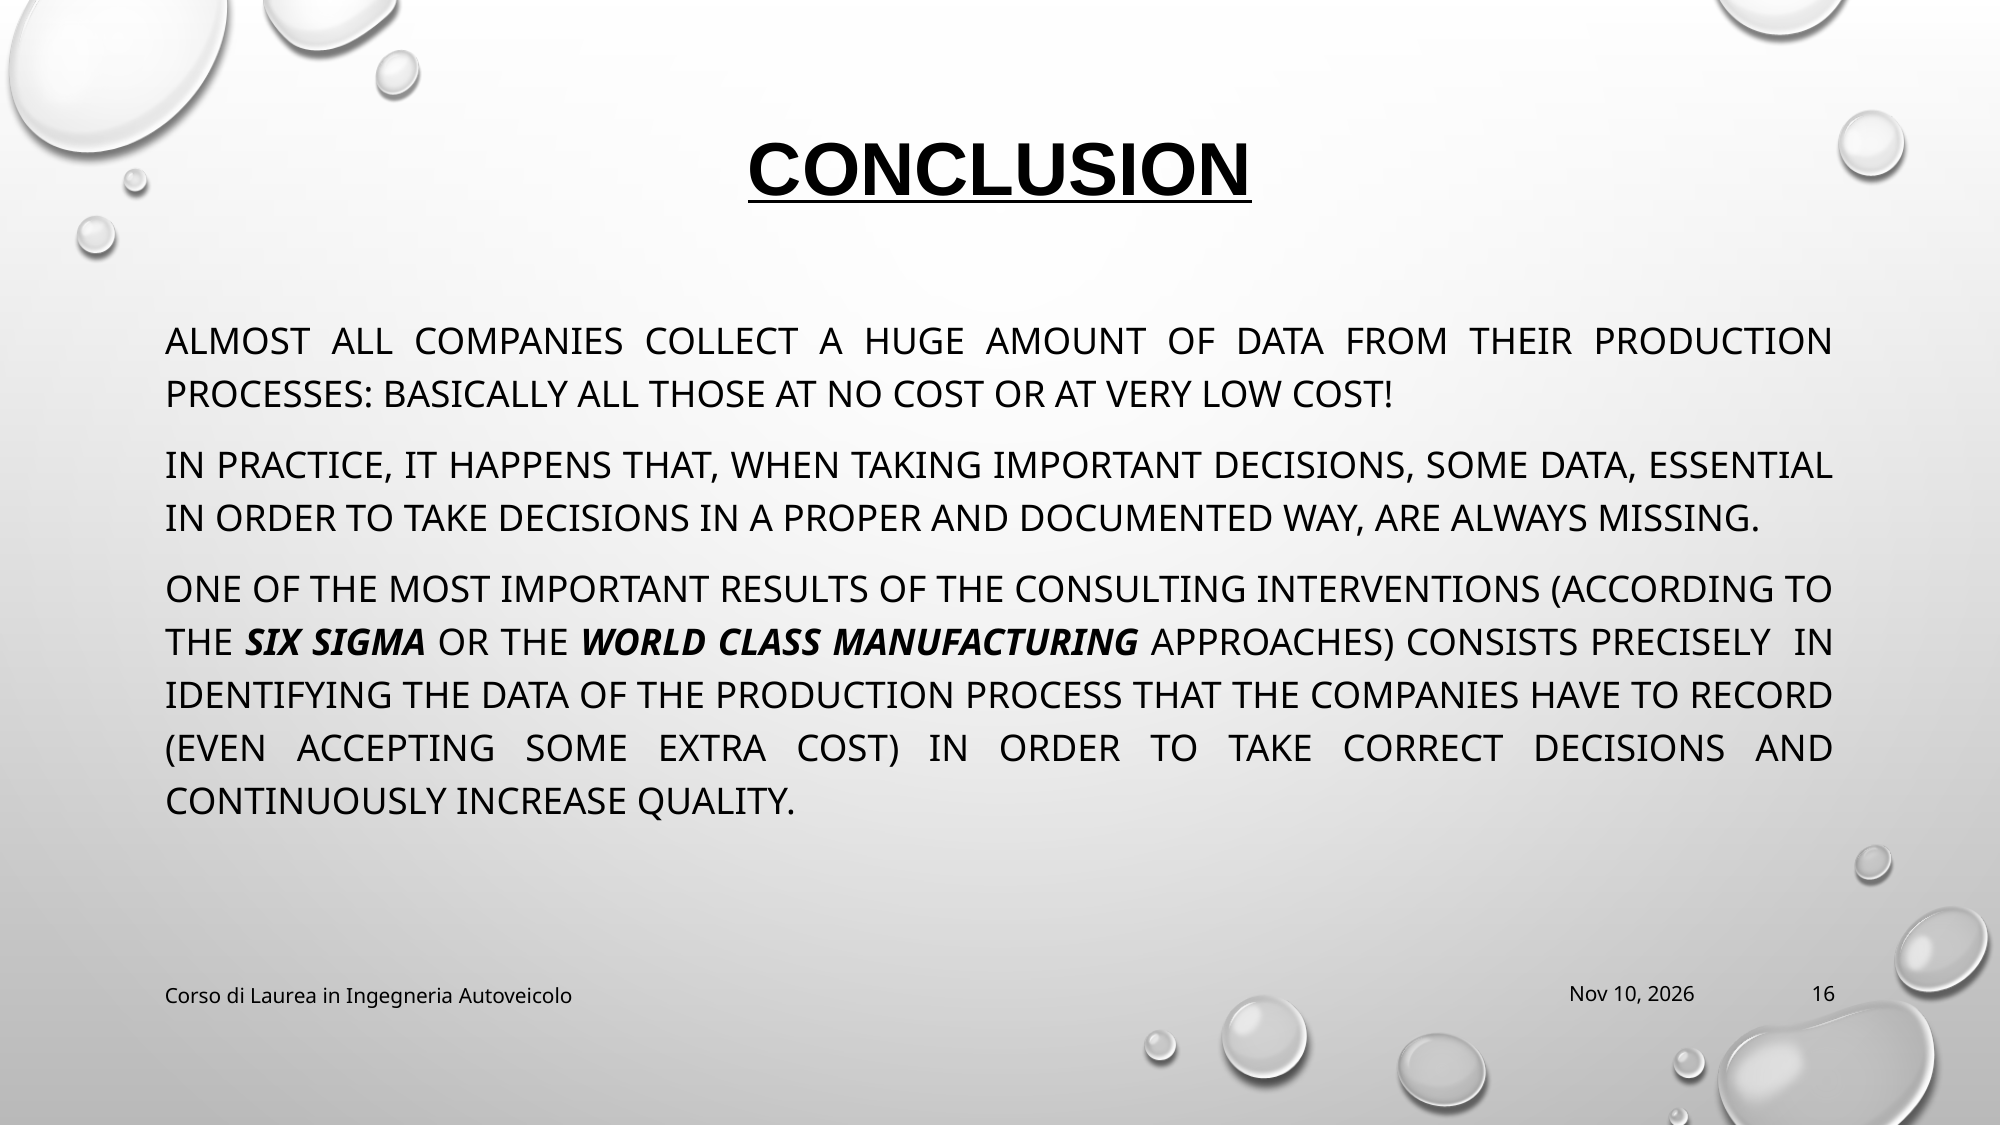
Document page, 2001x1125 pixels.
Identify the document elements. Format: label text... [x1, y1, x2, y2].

footer Corso di Laurea in Ingegneria Autoveicolo [149, 965, 1245, 1025]
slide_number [1259, 965, 1710, 1025]
title conclusion [149, 39, 1851, 302]
slide_number 16 [1724, 965, 1851, 1025]
picture [0, 0, 2000, 1125]
list ALMOST ALL COMPANIES COLLECT A HUGE AMOUNT OF DATA FROM THEIR PRODUCTION PROCESSES: BASICALLY ALL THOSE AT NO COST OR AT VERY LOW COST! IN PRACTICE, IT HAPPENS THAT, WHEN TAKING IMPORTANT DECISIONS, SOME DATA, ESSENTIAL IN ORDER TO TAKE DECISIONS IN A PROPER AND DOCUMENTED WAY, ARE ALWAYS MISSING. ONE OF THE MOST IMPORTANT RESULTS OF THE CONSULTING INTERVENTIONS (ACCORDING TO THE SIX SIGMA OR THE WORLD CLASS MANUFACTURING APPROACHES) CONSISTS PRECISELY IN IDENTIFYING THE DATA OF THE PRODUCTION PROCESS THAT THE COMPANIES HAVE TO RECORD (EVEN ACCEPTING SOME EXTRA COST) IN ORDER TO TAKE CORRECT DECISIONS AND CONTINUOUSLY INCREASE QUALITY. [150, 301, 1851, 864]
